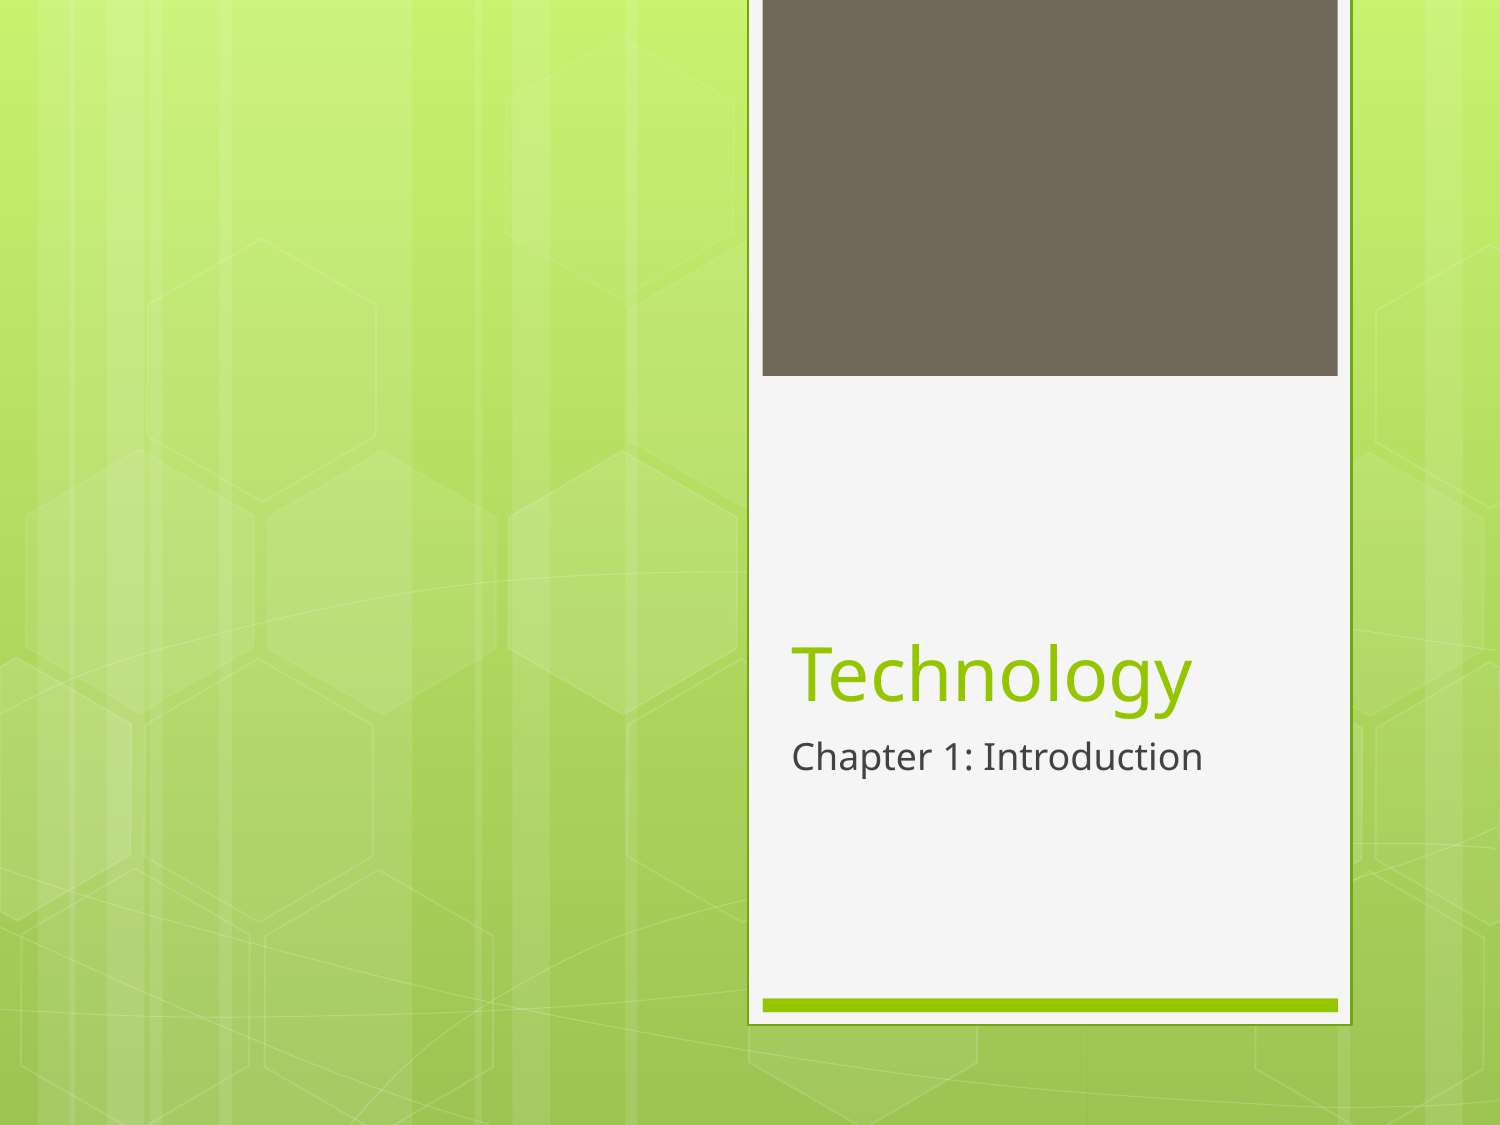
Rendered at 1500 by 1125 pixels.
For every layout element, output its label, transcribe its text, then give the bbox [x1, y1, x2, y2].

subtitle Chapter 1: Introduction [776, 725, 1320, 933]
title Technology [776, 444, 1320, 724]
